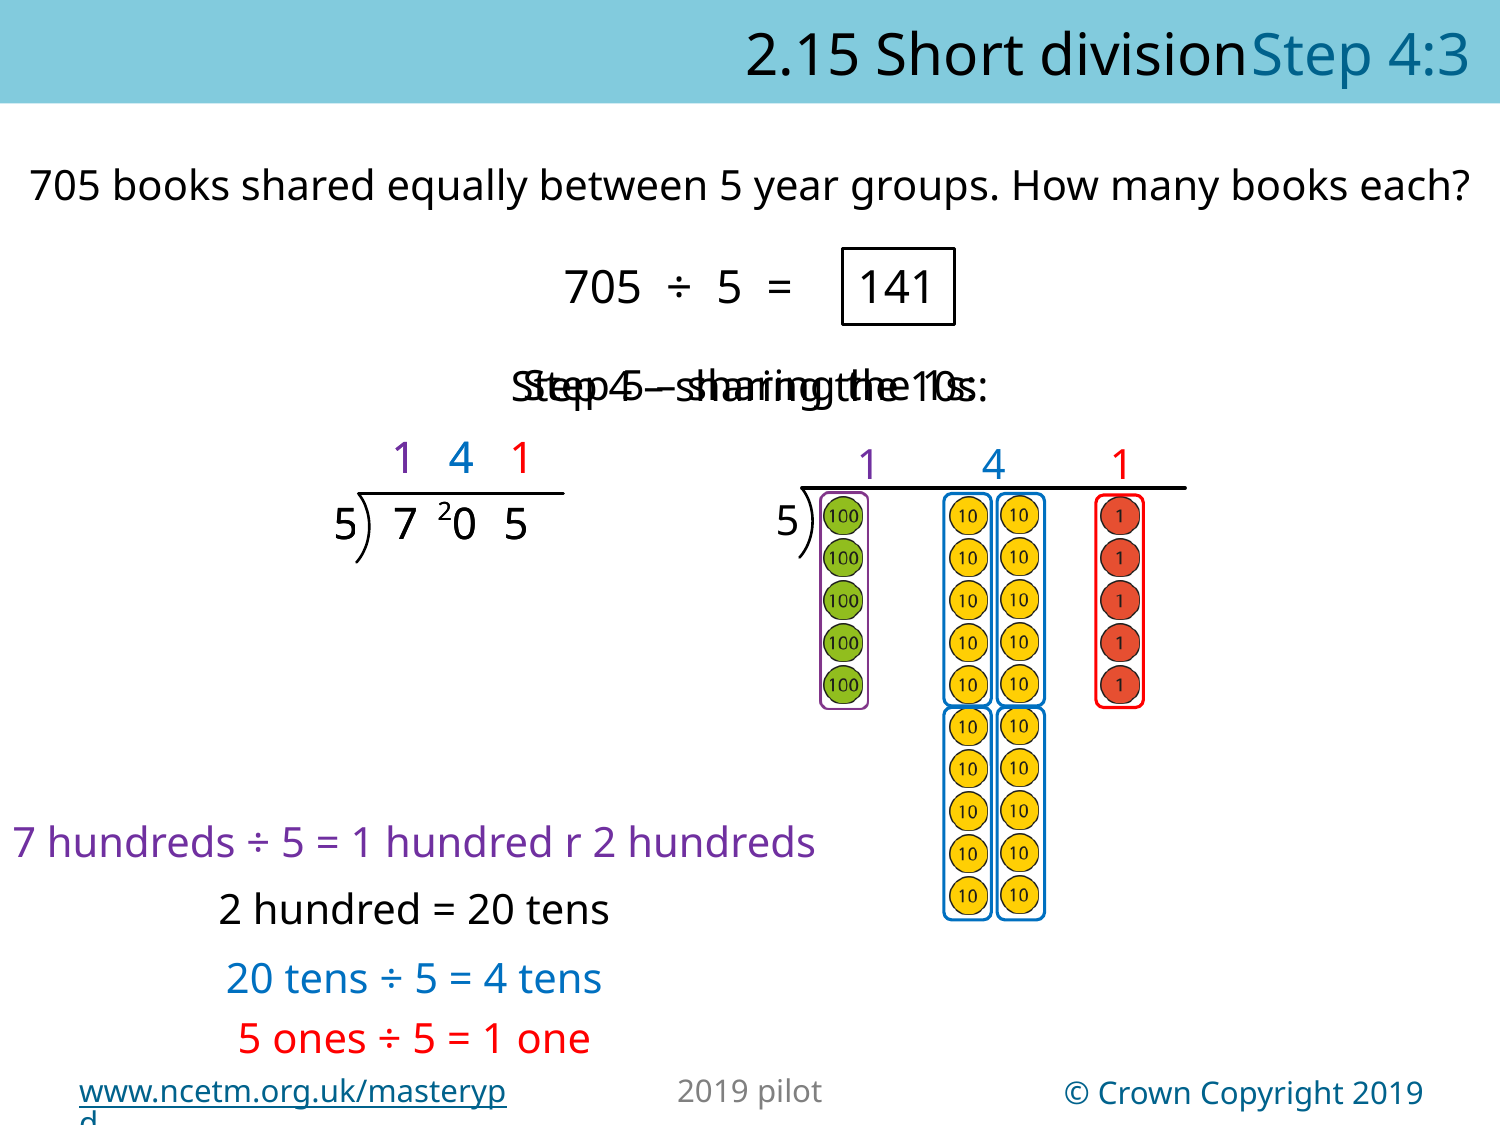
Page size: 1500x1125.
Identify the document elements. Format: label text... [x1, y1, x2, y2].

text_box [327, 430, 568, 483]
text_box Step 4 – sharing the 10s: [495, 352, 1004, 418]
text_box Step 5 – sharing the 1s: [507, 351, 993, 417]
list 2.15 Short division Step 4:3 [0, 0, 1500, 104]
text_box 705 ÷ 5 = [548, 250, 808, 321]
text_box 705 books shared equally between 5 year groups. How many books each? [14, 150, 1486, 216]
text_box 20 tens ÷ 5 = 4 tens [210, 944, 618, 1010]
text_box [1100, 579, 1140, 704]
text_box 5 ones ÷ 5 = 1 one [222, 1004, 607, 1070]
text_box 4 [966, 429, 1021, 473]
text_box 1 [841, 429, 896, 473]
text_box 7 hundreds ÷ 5 = 1 hundred r 2 hundreds [0, 808, 832, 874]
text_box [739, 475, 1187, 571]
text_box [842, 248, 955, 325]
text_box 1 [1094, 429, 1149, 473]
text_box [943, 493, 1045, 921]
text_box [297, 481, 565, 575]
text_box 2 hundred = 20 tens [203, 875, 626, 941]
text_box 141 [842, 250, 952, 321]
picture [818, 571, 869, 711]
